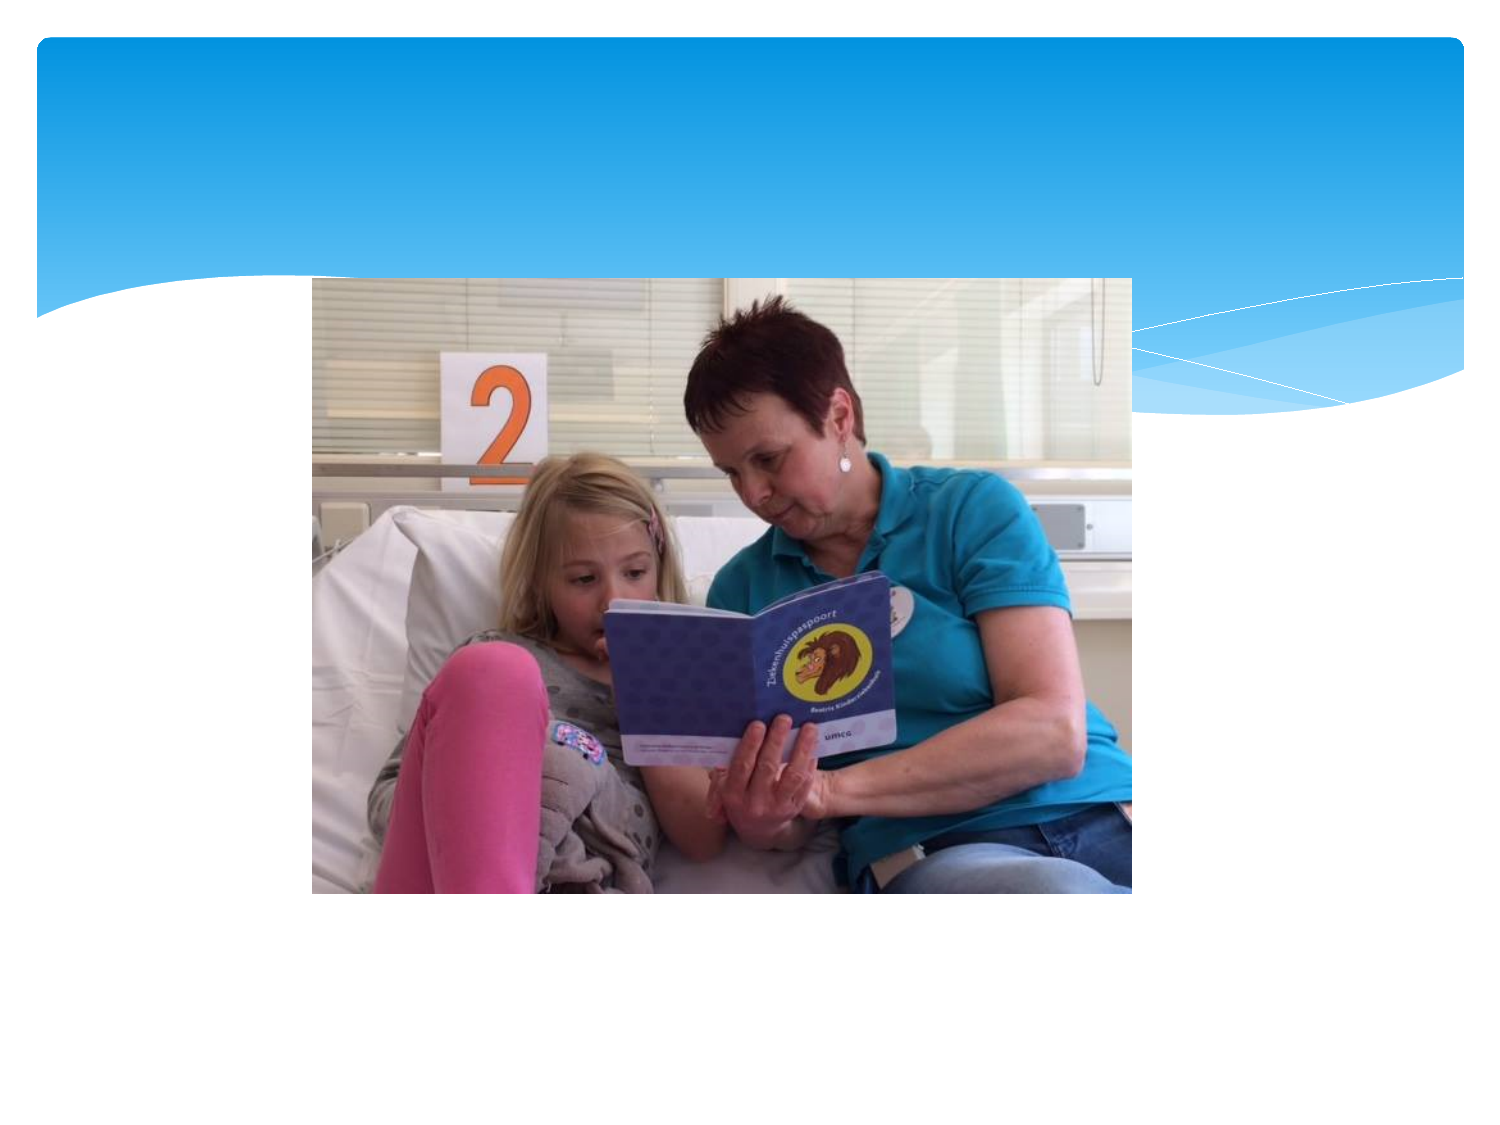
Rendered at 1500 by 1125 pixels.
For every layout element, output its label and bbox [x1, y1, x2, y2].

picture [312, 278, 1133, 894]
